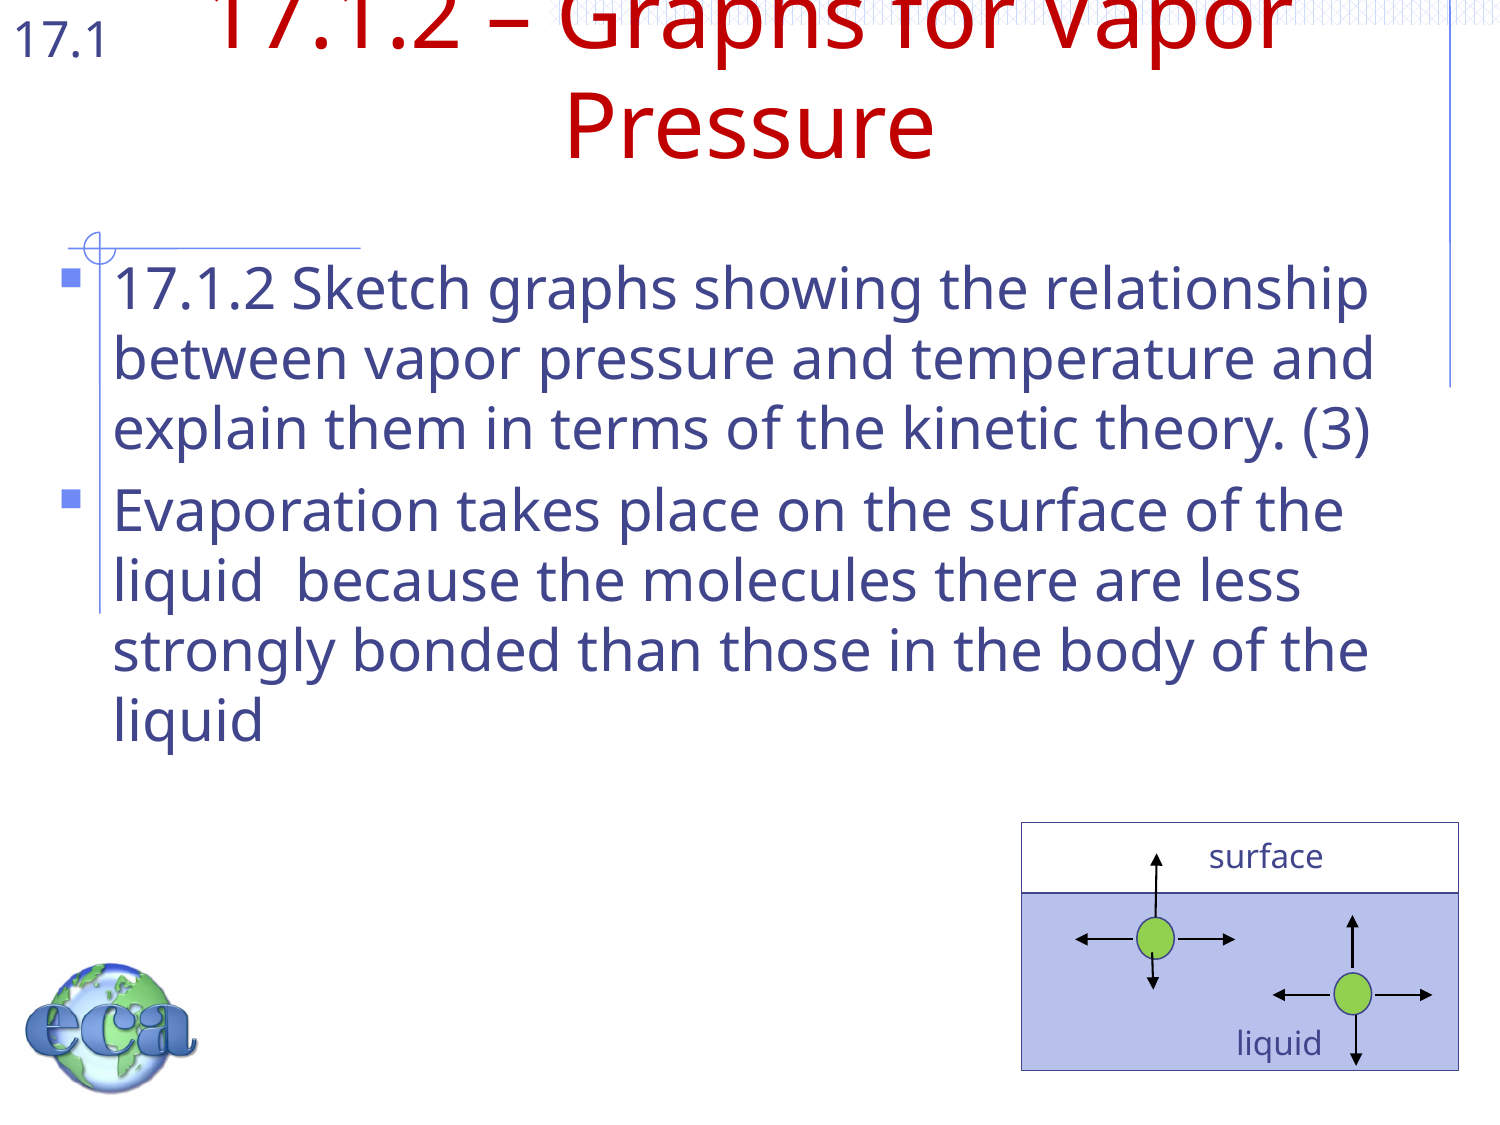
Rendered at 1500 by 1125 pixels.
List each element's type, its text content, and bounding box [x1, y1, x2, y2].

title 17.1.2 – Graphs for Vapor Pressure [17, 49, 1483, 185]
text_box surface [1194, 828, 1339, 883]
text_box [1334, 972, 1372, 1015]
text_box liquid [1221, 1014, 1338, 1070]
text_box [1136, 918, 1175, 959]
list 17.1.2 Sketch graphs showing the relationship between vapor pressure and temperature and explain them in terms of the kinetic theory. (3) Evaporation takes place on the surface of the liquid because the molecules there are less strongly bonded than those in the body of the liquid [41, 243, 1471, 965]
picture [23, 960, 200, 1096]
text_box [1021, 822, 1459, 893]
text_box [1021, 893, 1459, 1071]
